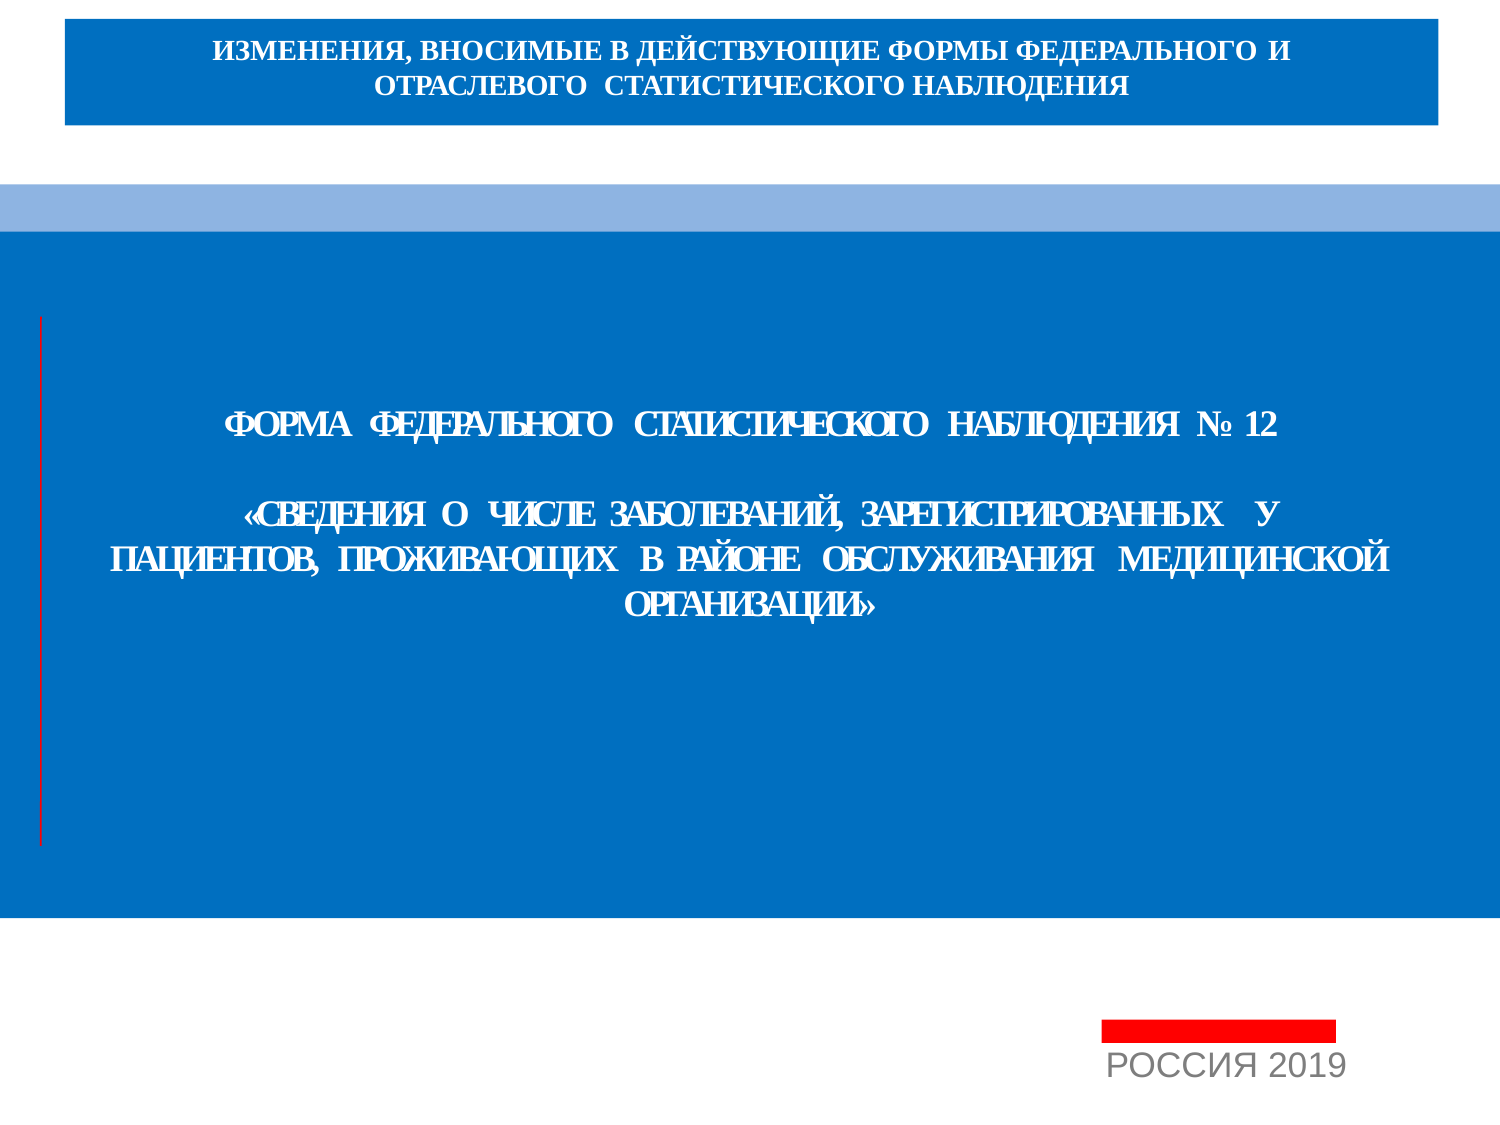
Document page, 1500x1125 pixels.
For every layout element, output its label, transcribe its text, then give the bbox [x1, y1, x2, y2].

text_box ИЗМЕНЕНИЯ, ВНОСИМЫЕ В ДЕЙСТВУЮЩИЕ ФОРМЫ ФЕДЕРАЛЬНОГО И ОТРАСЛЕВОГО СТАТИСТИЧЕСКОГО НАБЛЮДЕНИЯ [139, 29, 1364, 102]
text_box ФОРМА ФЕДЕРАЛЬНОГО СТАТИСТИЧЕСКОГО НАБЛЮДЕНИЯ № 12 «СВЕДЕНИЯ О ЧИСЛЕ ЗАБОЛЕВАНИЙ, ЗАРЕГИСТРИРОВАННЫХ У ПАЦИЕНТОВ, ПРОЖИВАЮЩИХ В РАЙОНЕ ОБСЛУЖИВАНИЯ МЕДИЦИНСКОЙ ОРГАНИЗАЦИИ» [41, 397, 1461, 625]
text_box [64, 18, 1439, 126]
text_box [0, 232, 1500, 919]
text_box [0, 184, 1500, 232]
text_box РОССИЯ 2019 [1103, 1042, 1349, 1085]
text_box [1101, 1019, 1336, 1043]
